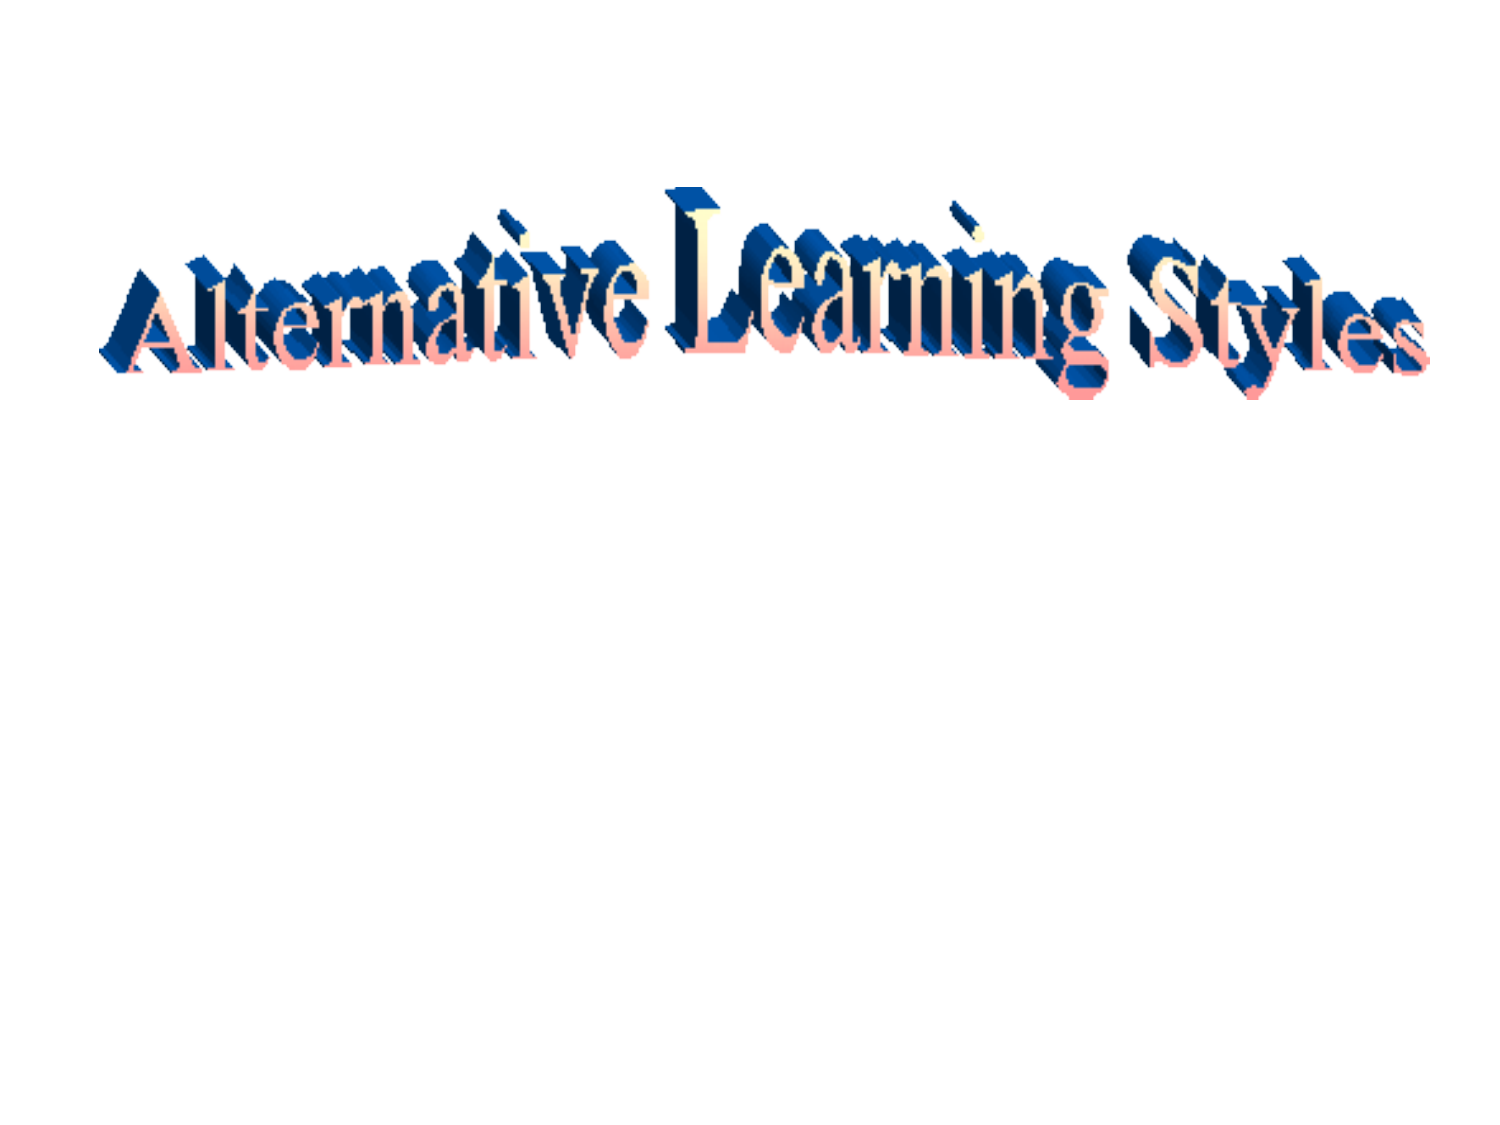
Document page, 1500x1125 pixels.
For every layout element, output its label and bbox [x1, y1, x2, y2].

picture [99, 187, 1430, 401]
